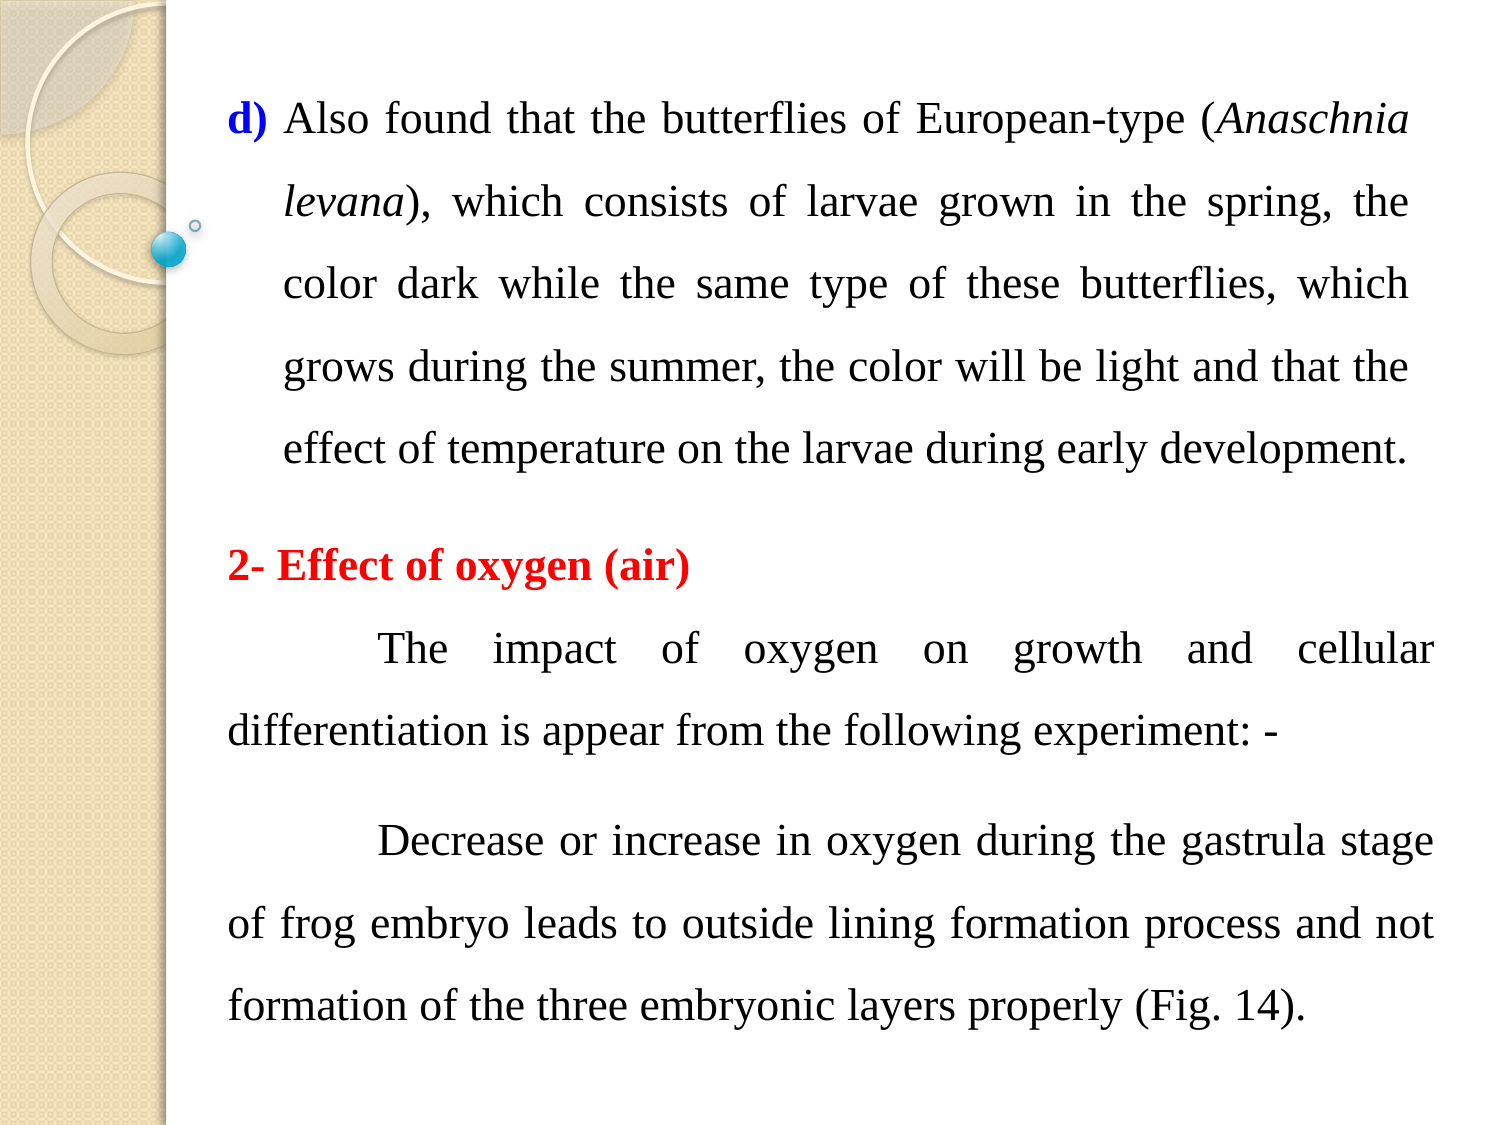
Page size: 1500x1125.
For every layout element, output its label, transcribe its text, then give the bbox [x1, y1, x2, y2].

text_box 2- Effect of oxygen (air) The impact of oxygen on growth and cellular differentiation is appear from the following experiment: - [212, 499, 1450, 762]
text_box Decrease or increase in oxygen during the gastrula stage of frog embryo leads to outside lining formation process and not formation of the three embryonic layers properly (Fig. 14). [212, 774, 1450, 1037]
text_box d) Also found that the butterflies of European-type (Anaschnia levana), which consists of larvae grown in the spring, the color dark while the same type of these butterflies, which grows during the summer, the color will be light and that the effect of temperature on the larvae during early development. [212, 53, 1425, 481]
